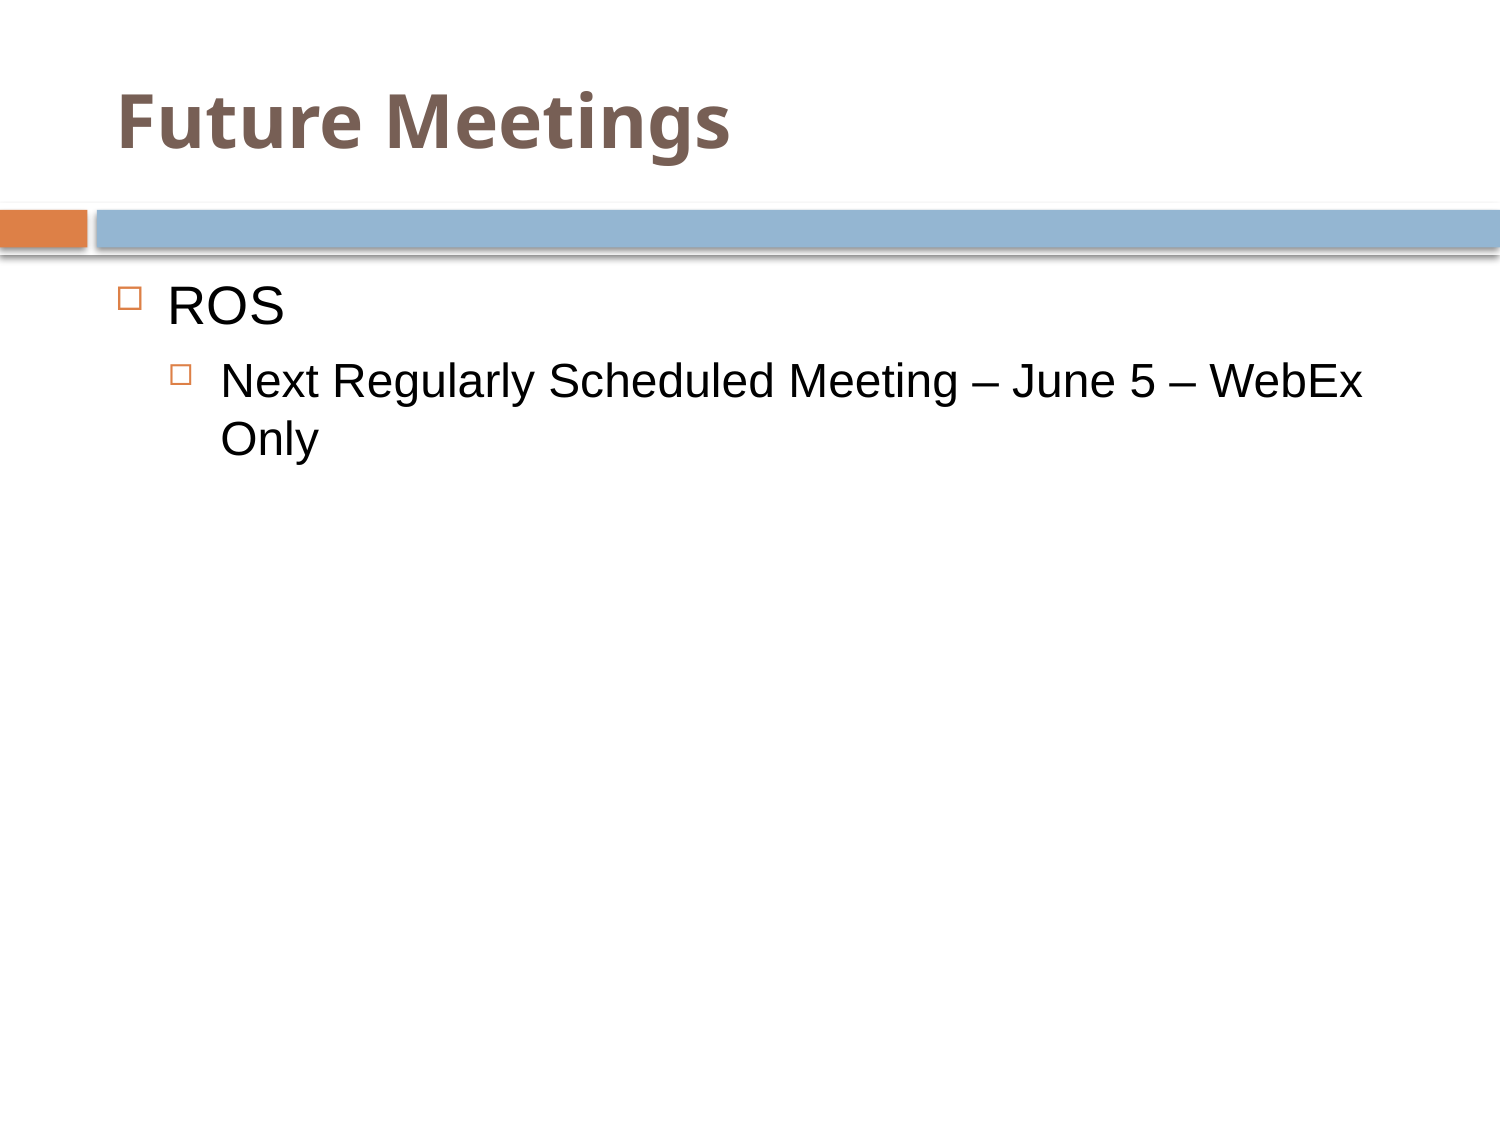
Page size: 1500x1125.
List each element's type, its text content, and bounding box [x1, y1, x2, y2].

title Future Meetings [100, 37, 1439, 201]
list ROS Next Regularly Scheduled Meeting – June 5 – WebEx Only [100, 262, 1439, 1001]
